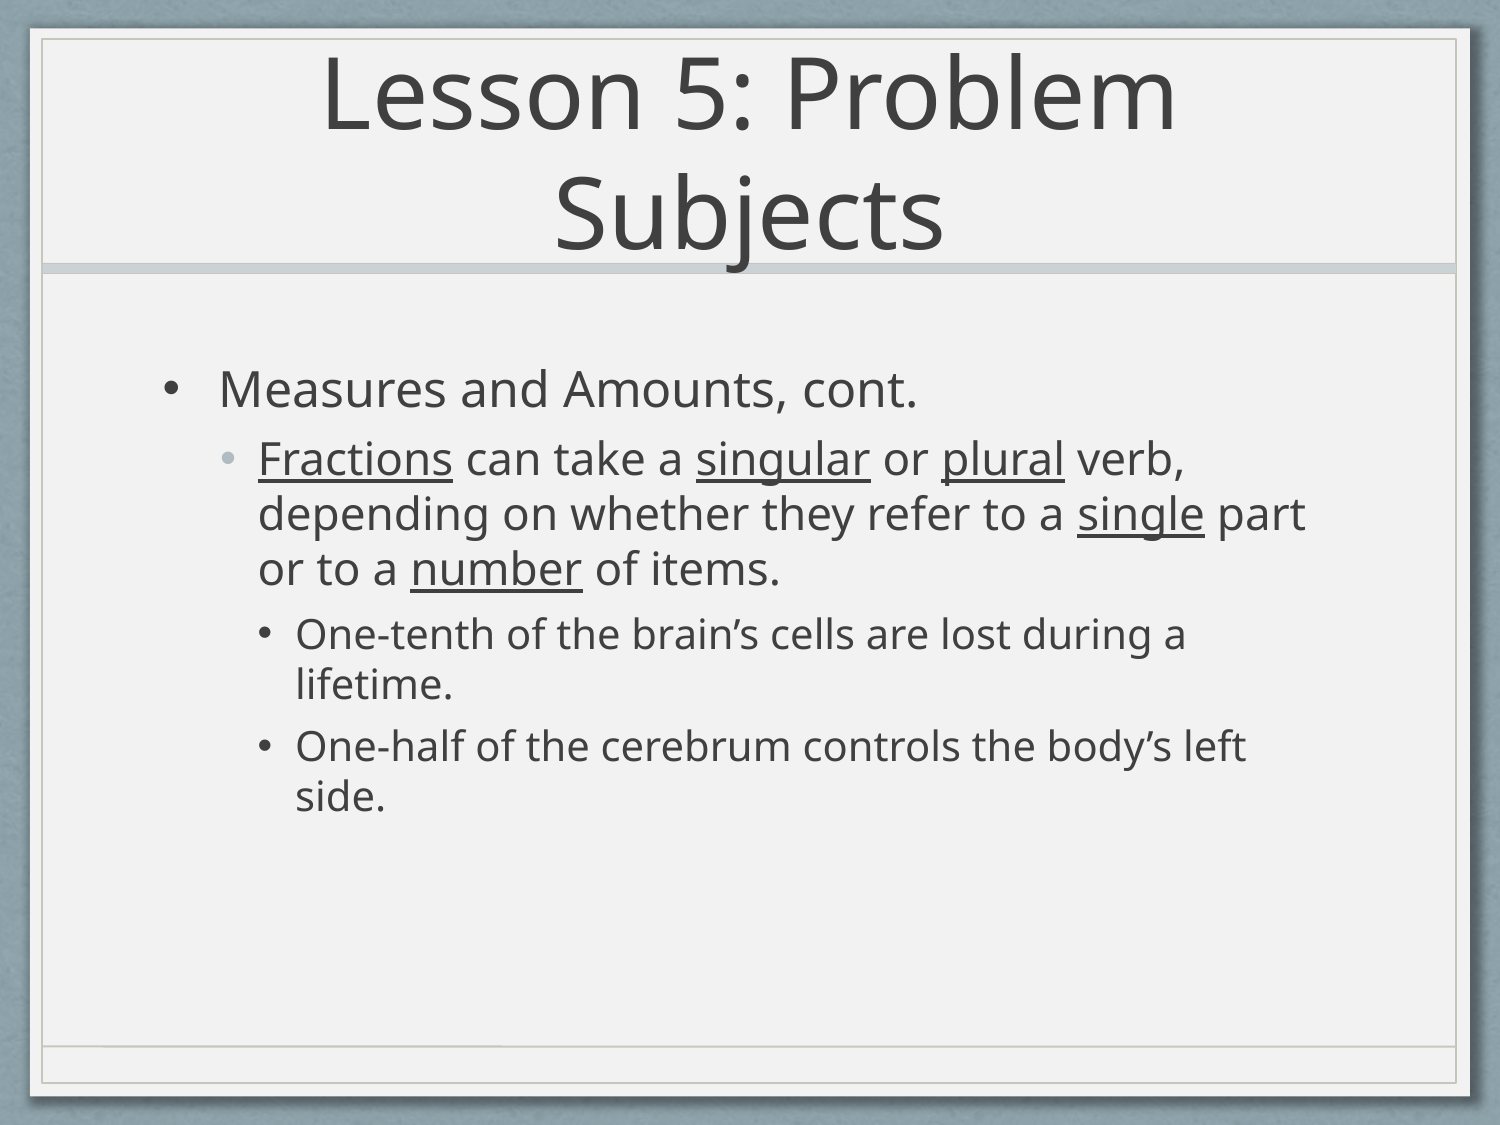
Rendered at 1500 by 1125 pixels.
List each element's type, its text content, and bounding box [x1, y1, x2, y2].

list Measures and Amounts, cont. Fractions can take a singular or plural verb, depending on whether they refer to a single part or to a number of items. One-tenth of the brain’s cells are lost during a lifetime. One-half of the cerebrum controls the body’s left side. [147, 350, 1353, 995]
title Lesson 5: Problem Subjects [147, 40, 1353, 260]
